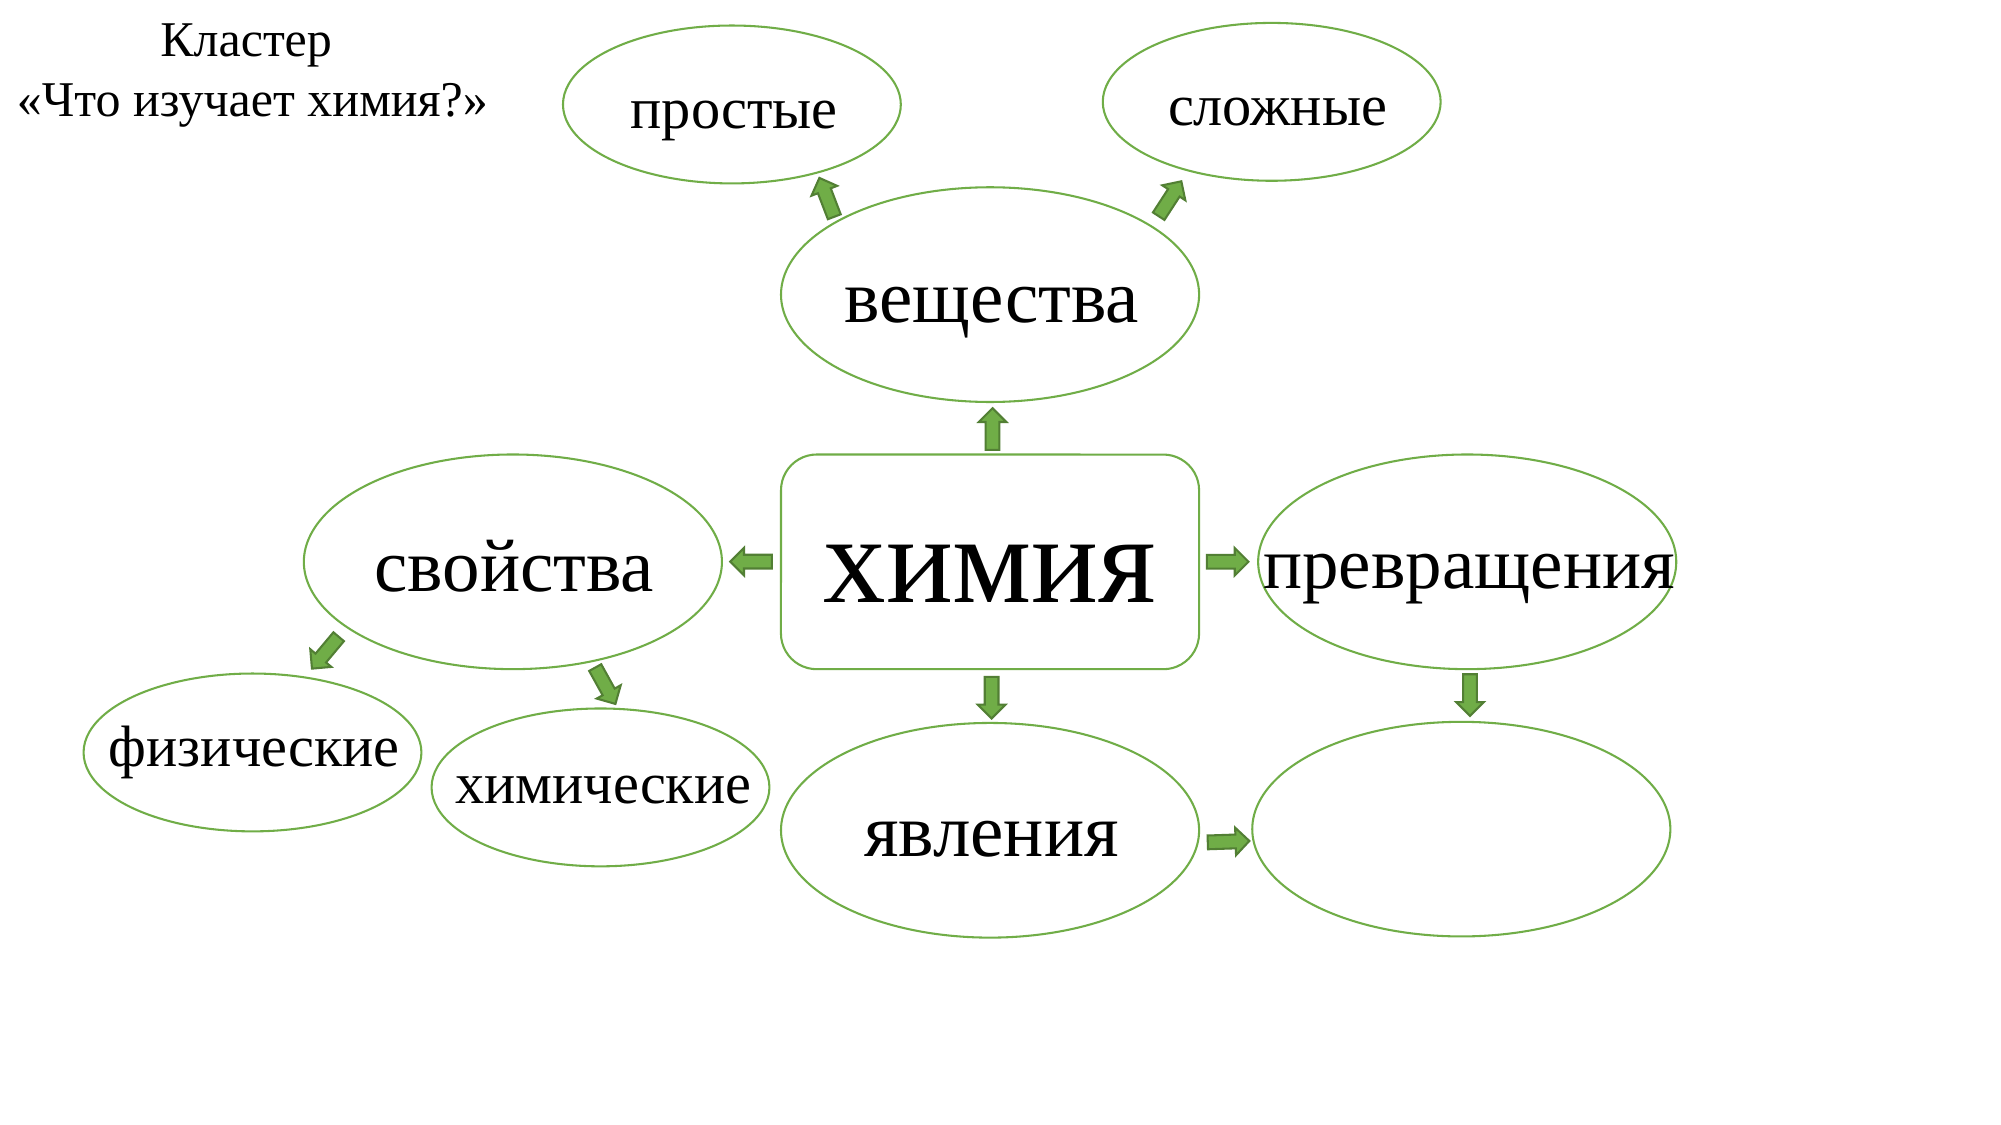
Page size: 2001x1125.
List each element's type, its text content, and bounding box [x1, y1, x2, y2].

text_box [1252, 721, 1671, 937]
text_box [562, 25, 901, 184]
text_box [303, 187, 1697, 938]
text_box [431, 708, 770, 867]
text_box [1102, 22, 1444, 181]
text_box Кластер «Что изучает химия?» [0, 0, 506, 134]
text_box [1159, 181, 1184, 187]
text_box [83, 673, 422, 832]
